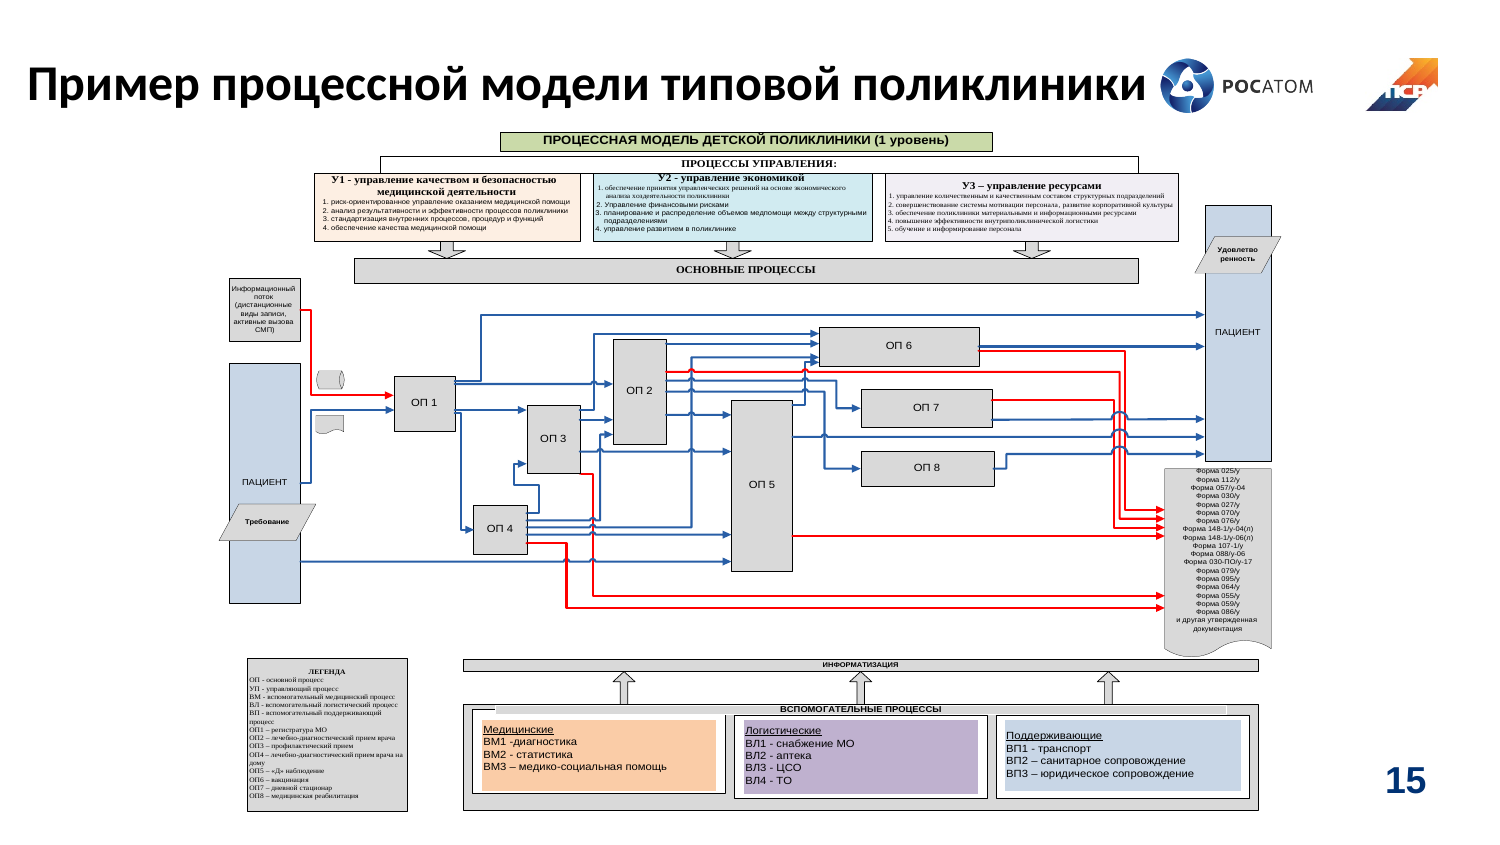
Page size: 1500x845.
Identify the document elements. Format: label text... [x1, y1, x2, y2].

picture [1365, 58, 1438, 113]
title Пример процессной модели типовой поликлиники [12, 50, 1265, 131]
picture [1265, 58, 1313, 113]
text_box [217, 130, 1283, 813]
